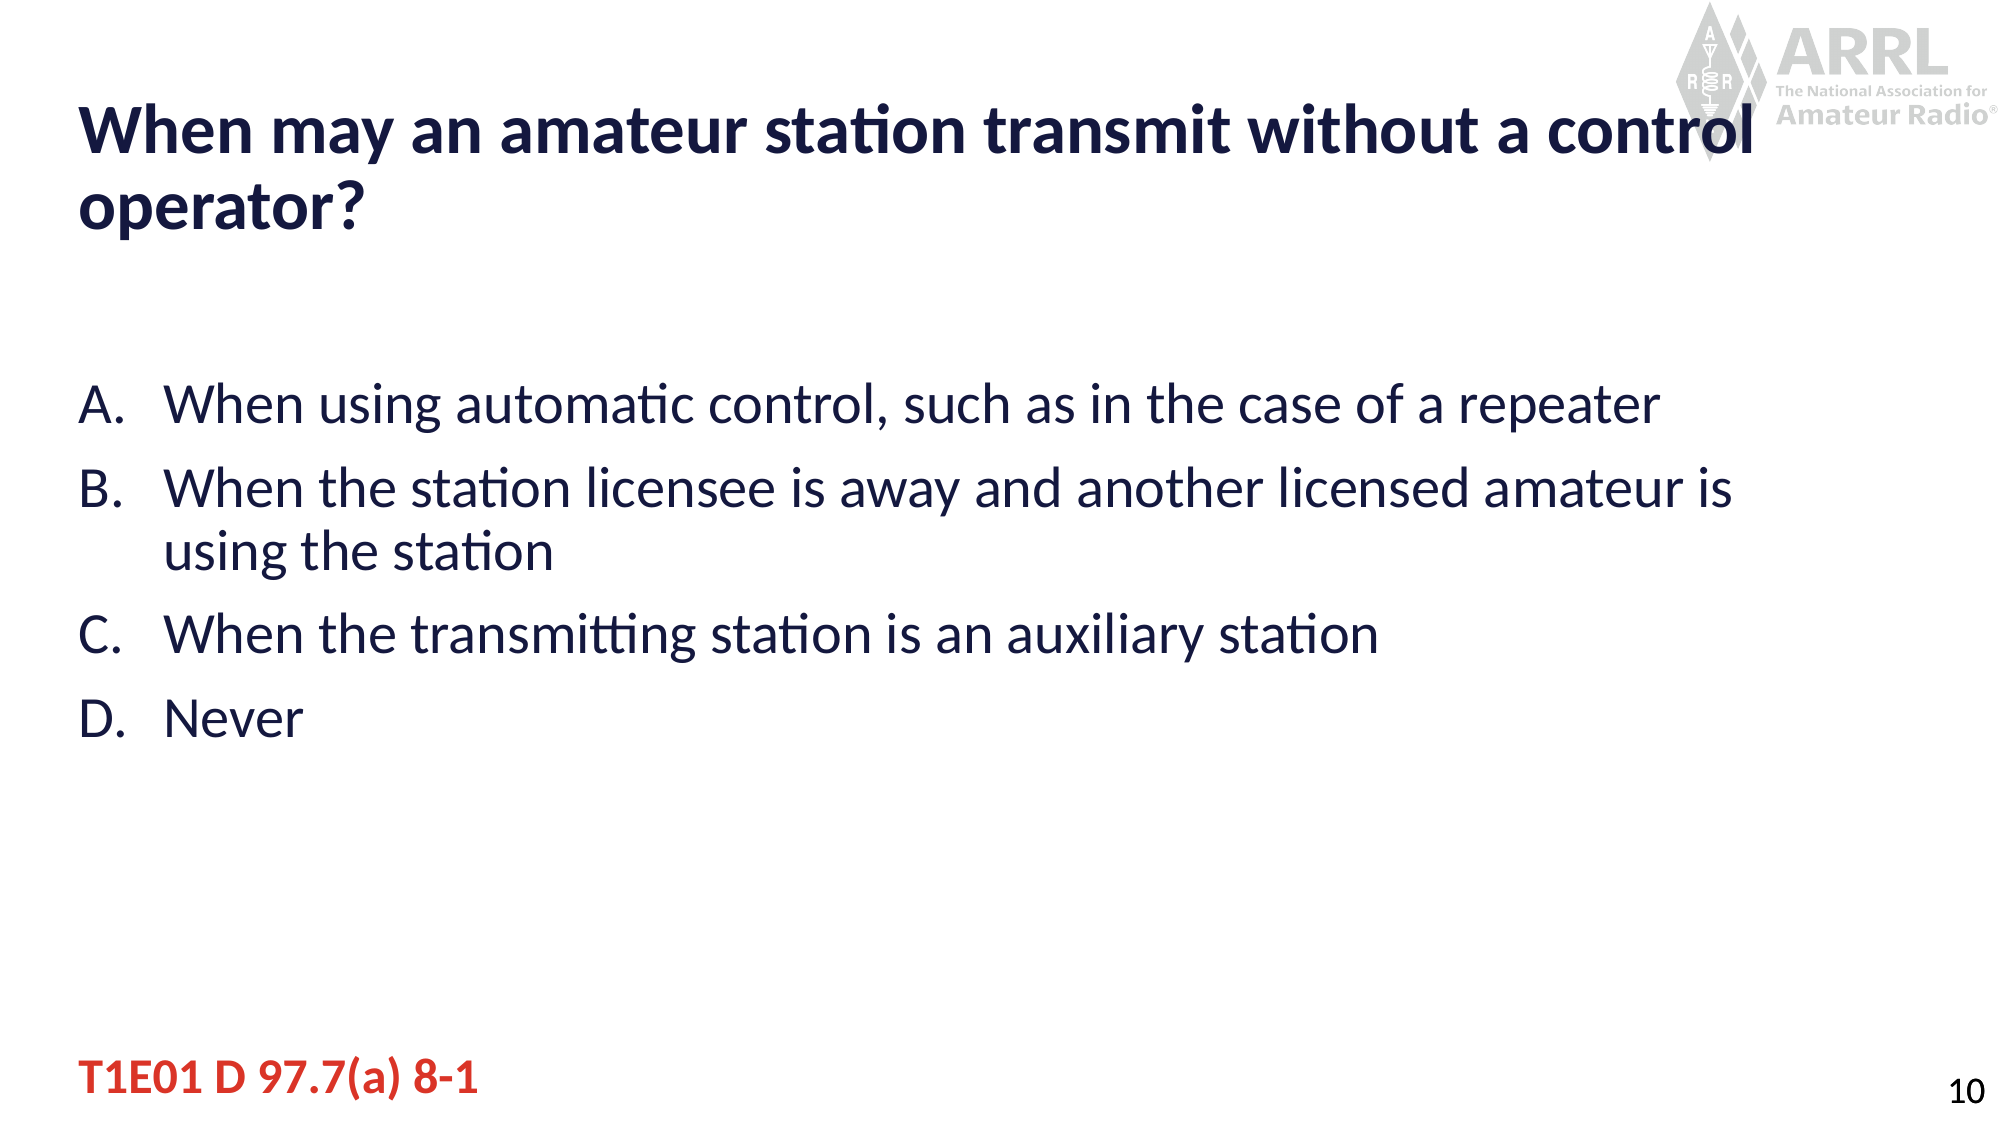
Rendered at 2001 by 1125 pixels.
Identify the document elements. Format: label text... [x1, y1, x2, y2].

title When may an amateur station transmit without a control operator? [63, 59, 1863, 278]
text_box T1E01 D 97.7(a) 8-1 [63, 1036, 921, 1112]
list When using automatic control, such as in the case of a repeater When the station licensee is away and another licensed amateur is using the station When the transmitting station is an auxiliary station Never [63, 365, 1863, 989]
picture [1674, 0, 2000, 164]
